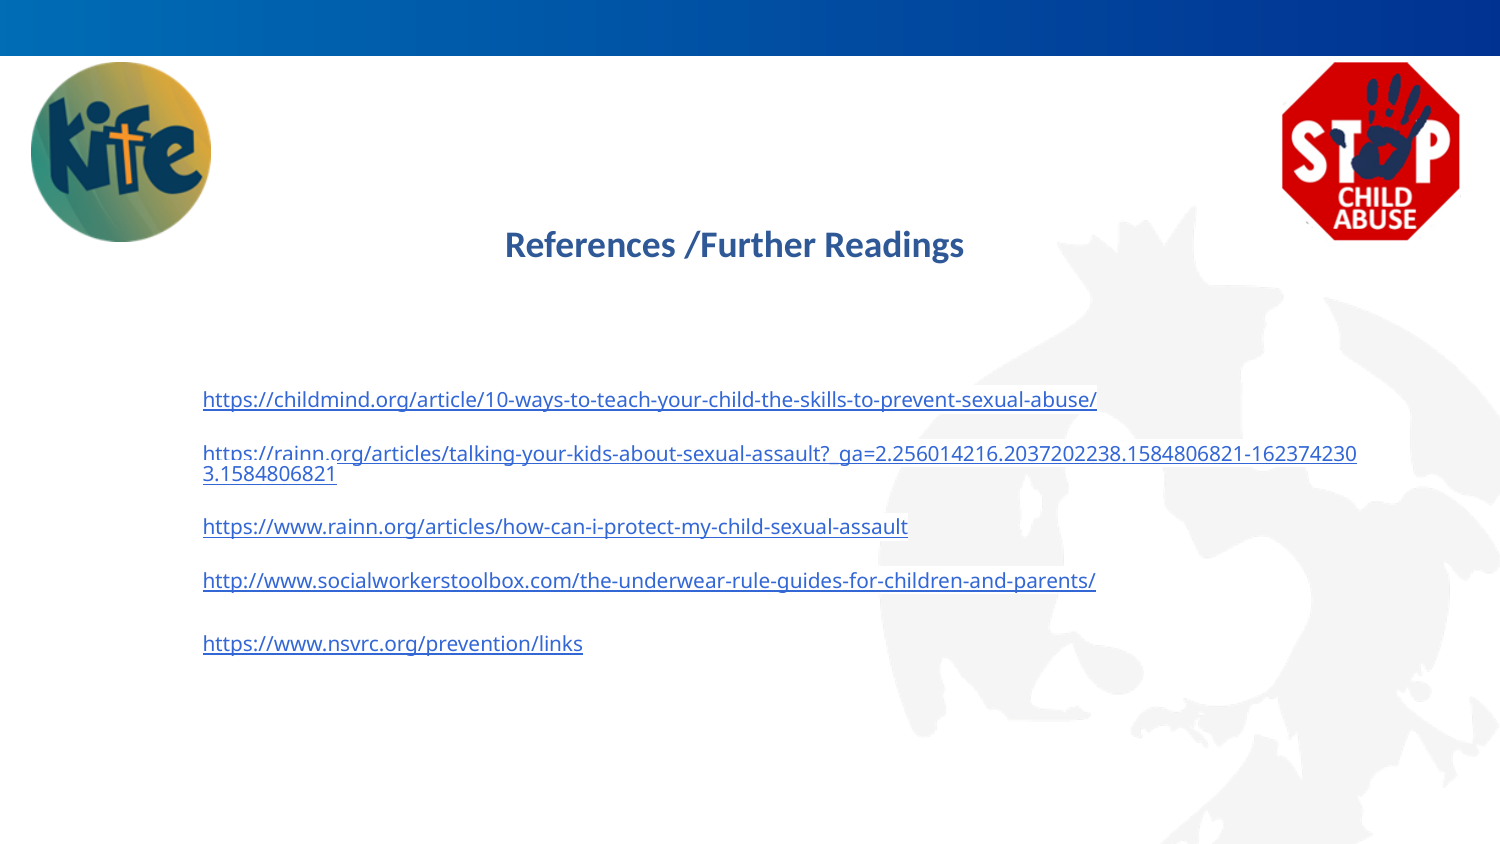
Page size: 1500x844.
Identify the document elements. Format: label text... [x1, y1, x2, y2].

text_box https://childmind.org/article/10-ways-to-teach-your-child-the-skills-to-prevent-sexual-abuse/ https://rainn.org/articles/talking-your-kids-about-sexual-assault?_ga=2.256014216.2037202238.1584806821-1623742303.1584806821 https://www.rainn.org/articles/how-can-i-protect-my-child-sexual-assault http://www.socialworkerstoolbox.com/the-underwear-rule-guides-for-children-and-parents/ https://www.nsvrc.org/prevention/links [187, 371, 1374, 653]
text_box References /Further Readings [490, 212, 984, 273]
picture [820, 62, 1500, 844]
picture [31, 62, 212, 242]
